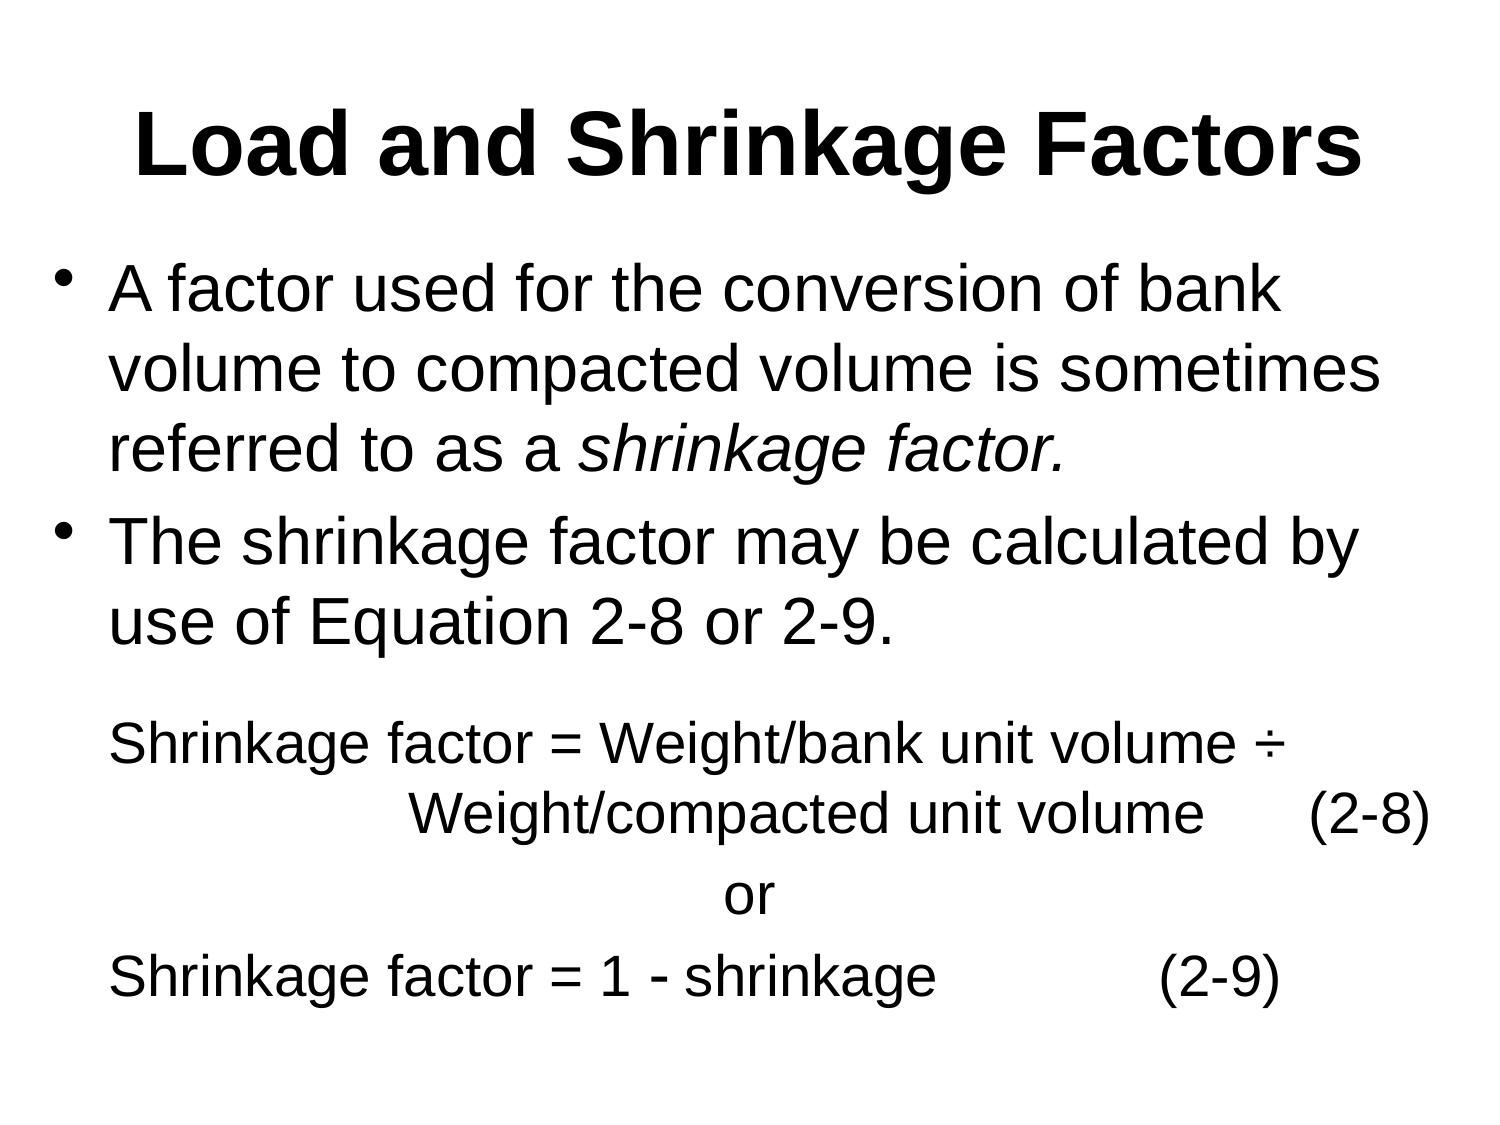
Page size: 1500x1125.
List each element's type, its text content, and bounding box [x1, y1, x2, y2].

list A factor used for the conversion of bank volume to compacted volume is sometimes referred to as a shrinkage factor. The shrinkage factor may be calculated by use of Equation 2-8 or 2-9. Shrinkage factor = Weight/bank unit volume ÷ Weight/compacted unit volume (2-8) or Shrinkage factor = 1  shrinkage (2-9) [37, 237, 1463, 1076]
title Load and Shrinkage Factors [74, 44, 1426, 233]
